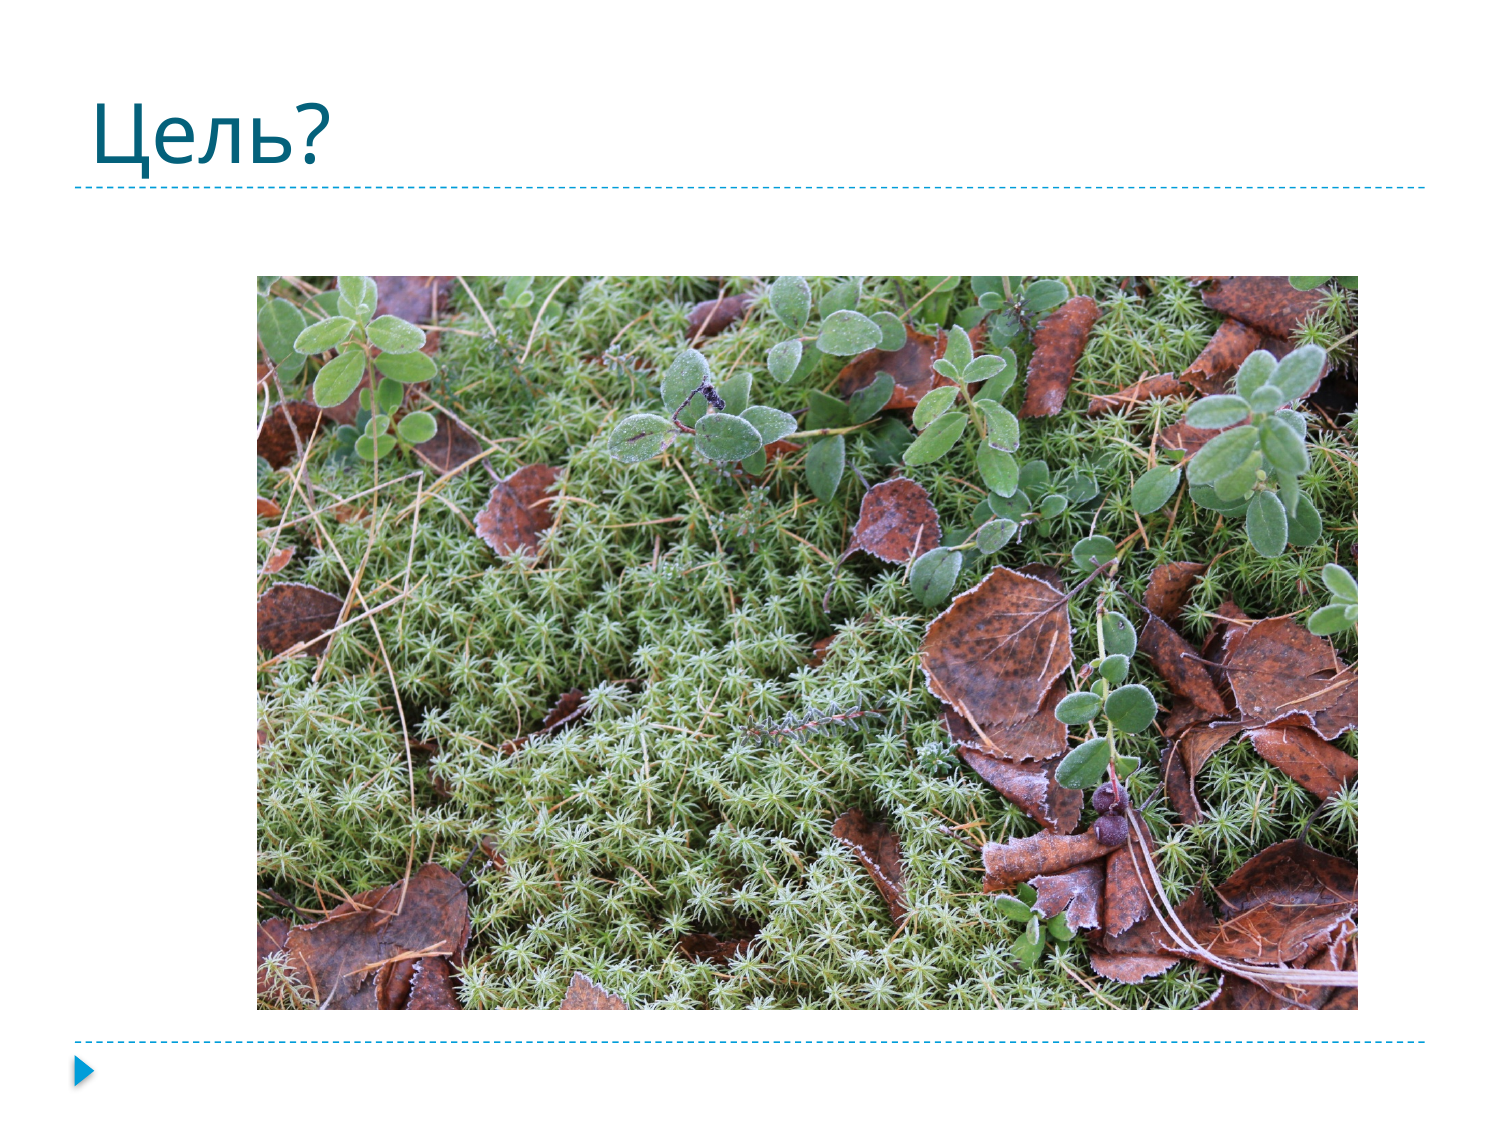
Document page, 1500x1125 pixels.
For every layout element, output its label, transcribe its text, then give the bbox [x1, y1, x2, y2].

title Цель? [75, 24, 1425, 188]
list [257, 276, 1358, 1011]
